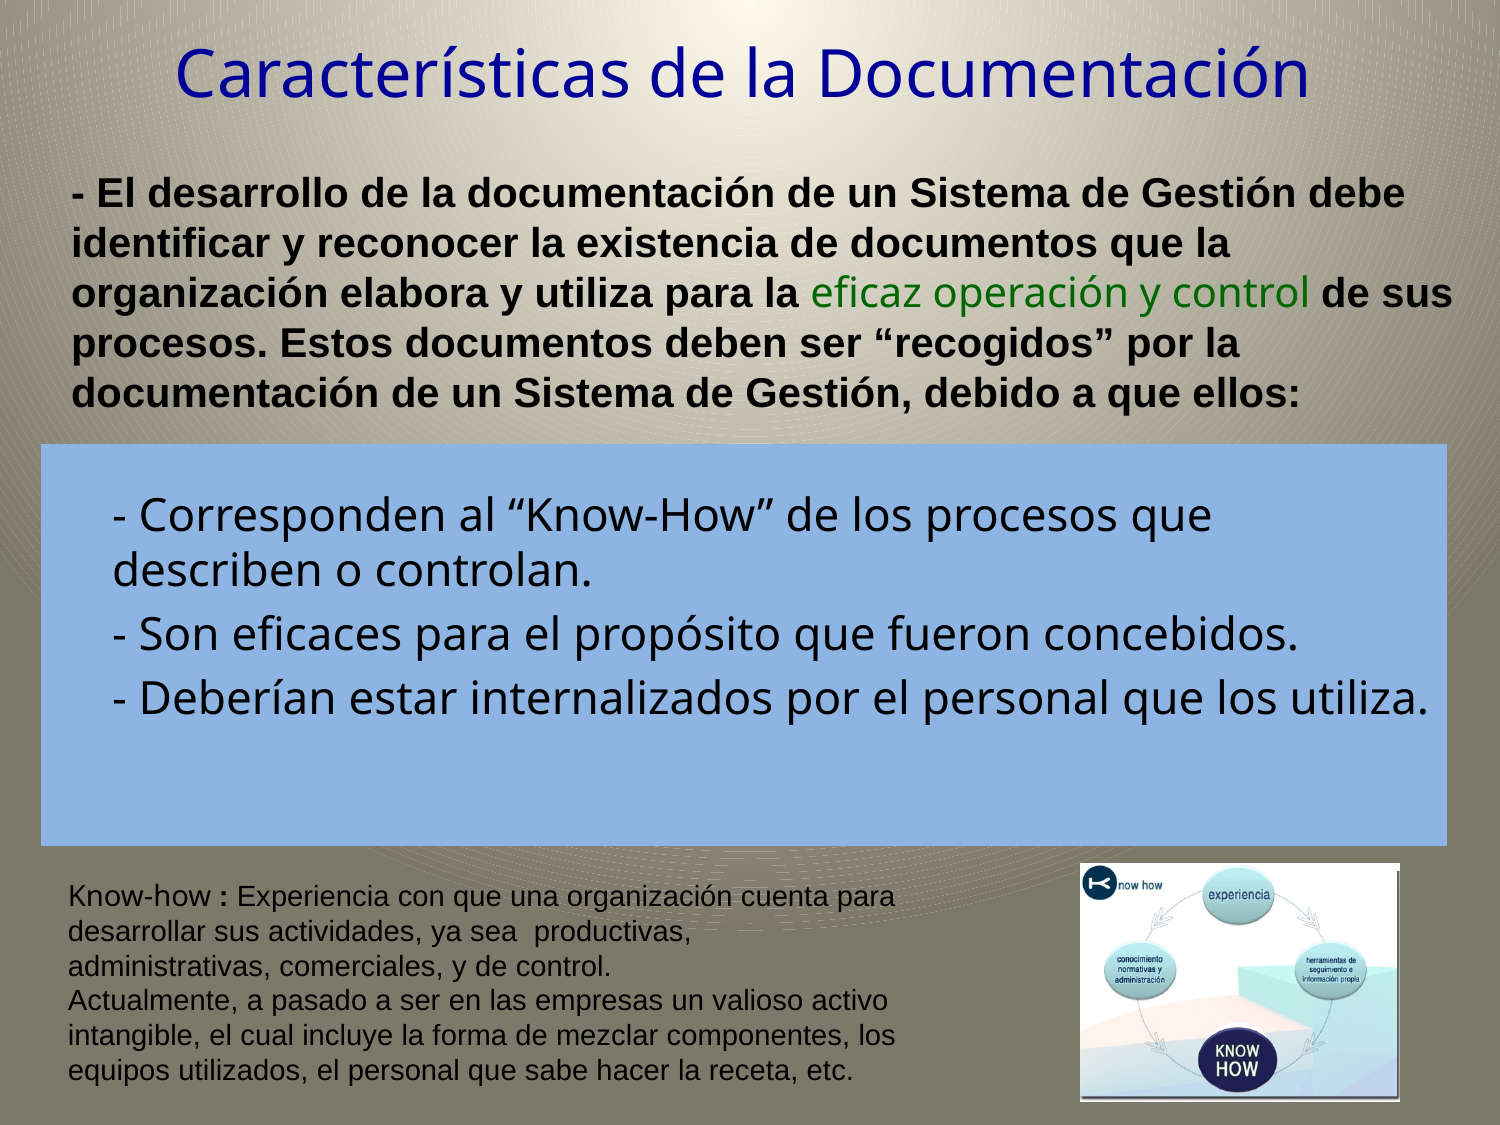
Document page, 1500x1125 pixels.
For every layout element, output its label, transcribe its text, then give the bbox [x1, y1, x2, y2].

title Características de la Documentación [29, 0, 1460, 125]
text_box - El desarrollo de la documentación de un Sistema de Gestión debe identificar y reconocer la existencia de documentos que la organización elabora y utiliza para la eficaz operación y control de sus procesos. Estos documentos deben ser “recogidos” por la documentación de un Sistema de Gestión, debido a que ellos: [0, 125, 1500, 445]
picture [1080, 863, 1400, 1103]
text_box Know-how : Experiencia con que una organización cuenta para desarrollar sus actividades, ya sea productivas, administrativas, comerciales, y de control. Actualmente, a pasado a ser en las empresas un valioso activo intangible, el cual incluye la forma de mezclar componentes, los equipos utilizados, el personal que sabe hacer la receta, etc. [53, 869, 916, 1094]
text_box - Corresponden al “Know-How” de los procesos que describen o controlan. - Son eficaces para el propósito que fueron concebidos. - Deberían estar internalizados por el personal que los utiliza. [41, 444, 1447, 846]
